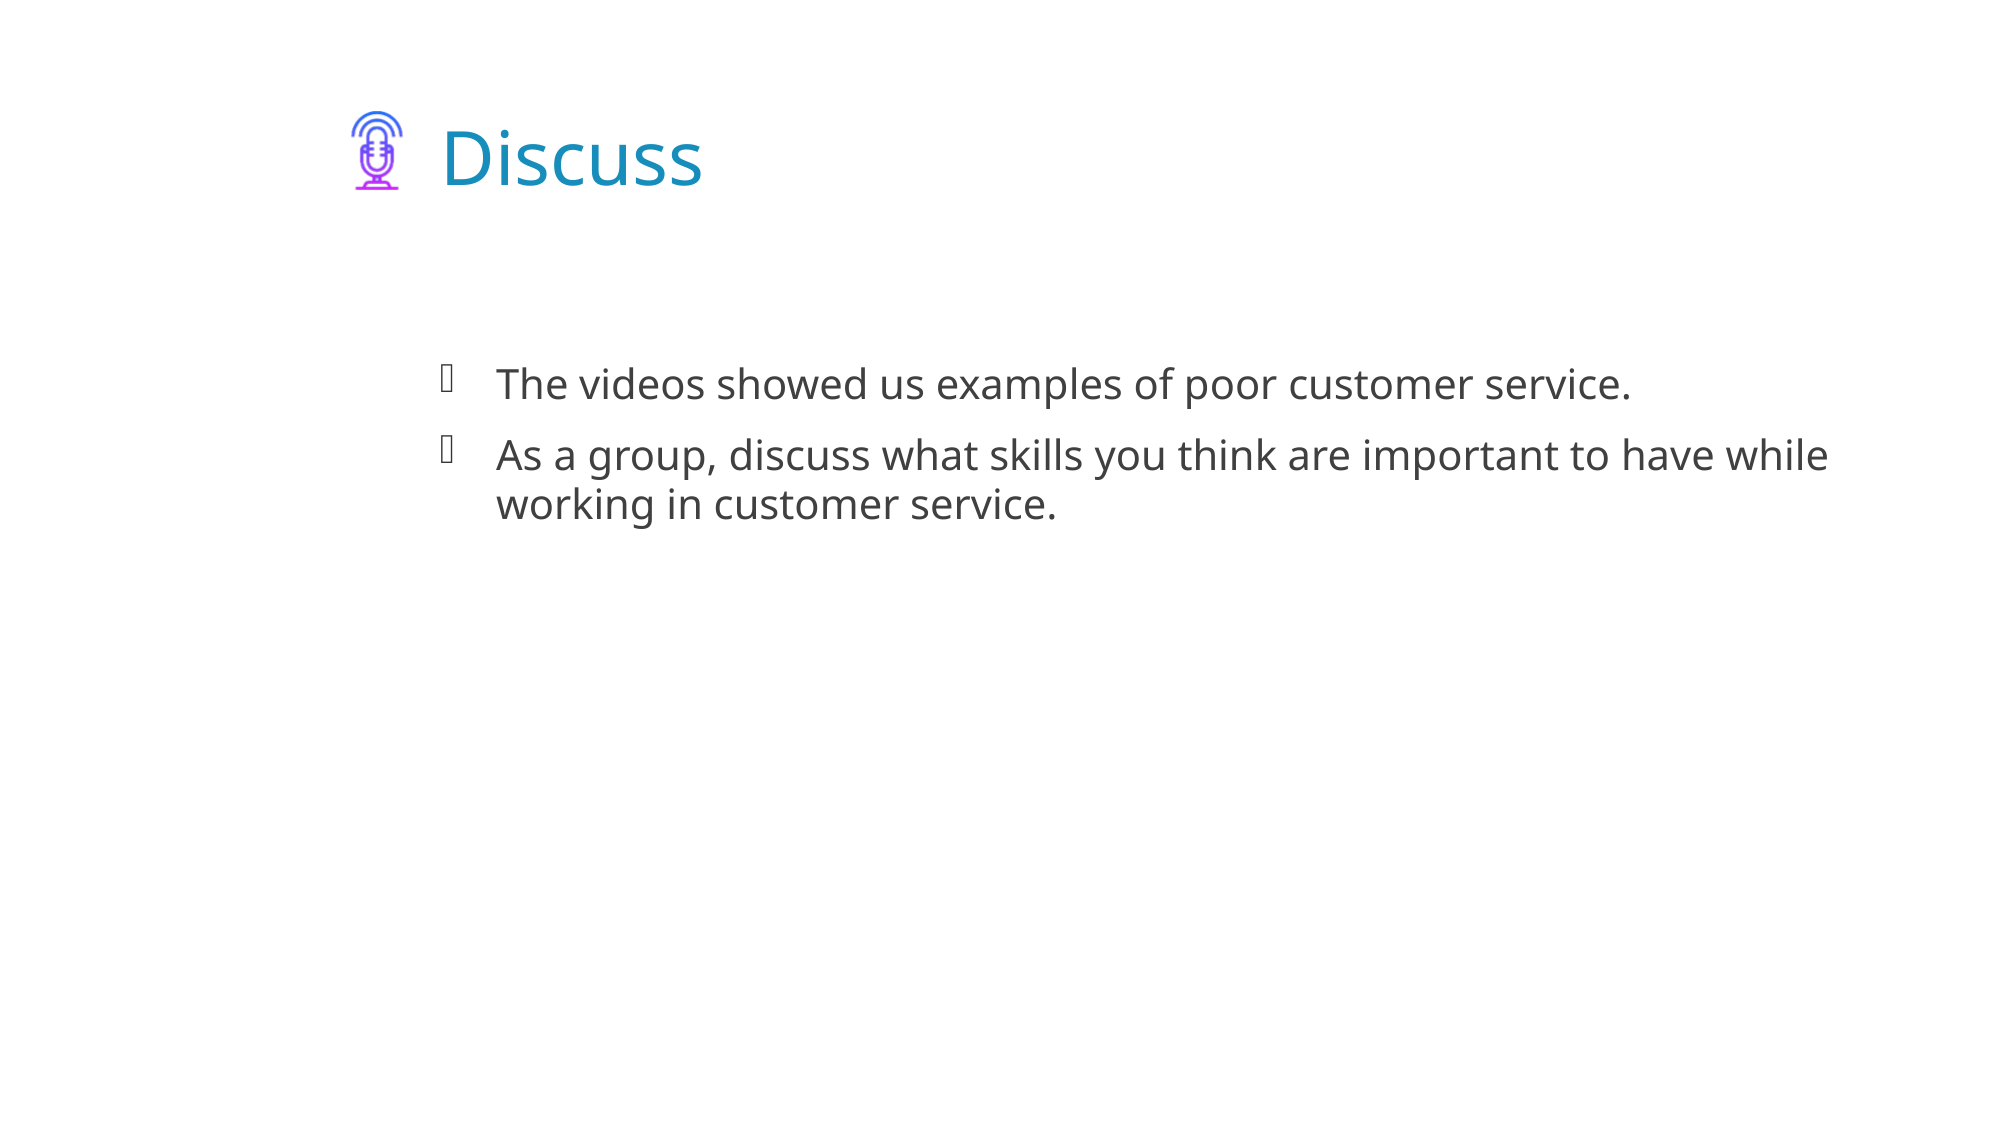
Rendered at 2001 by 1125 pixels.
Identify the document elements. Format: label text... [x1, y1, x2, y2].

picture [329, 102, 425, 199]
list The videos showed us examples of poor customer service. As a group, discuss what skills you think are important to have while working in customer service. [424, 350, 1888, 970]
title Discuss [425, 102, 1888, 313]
